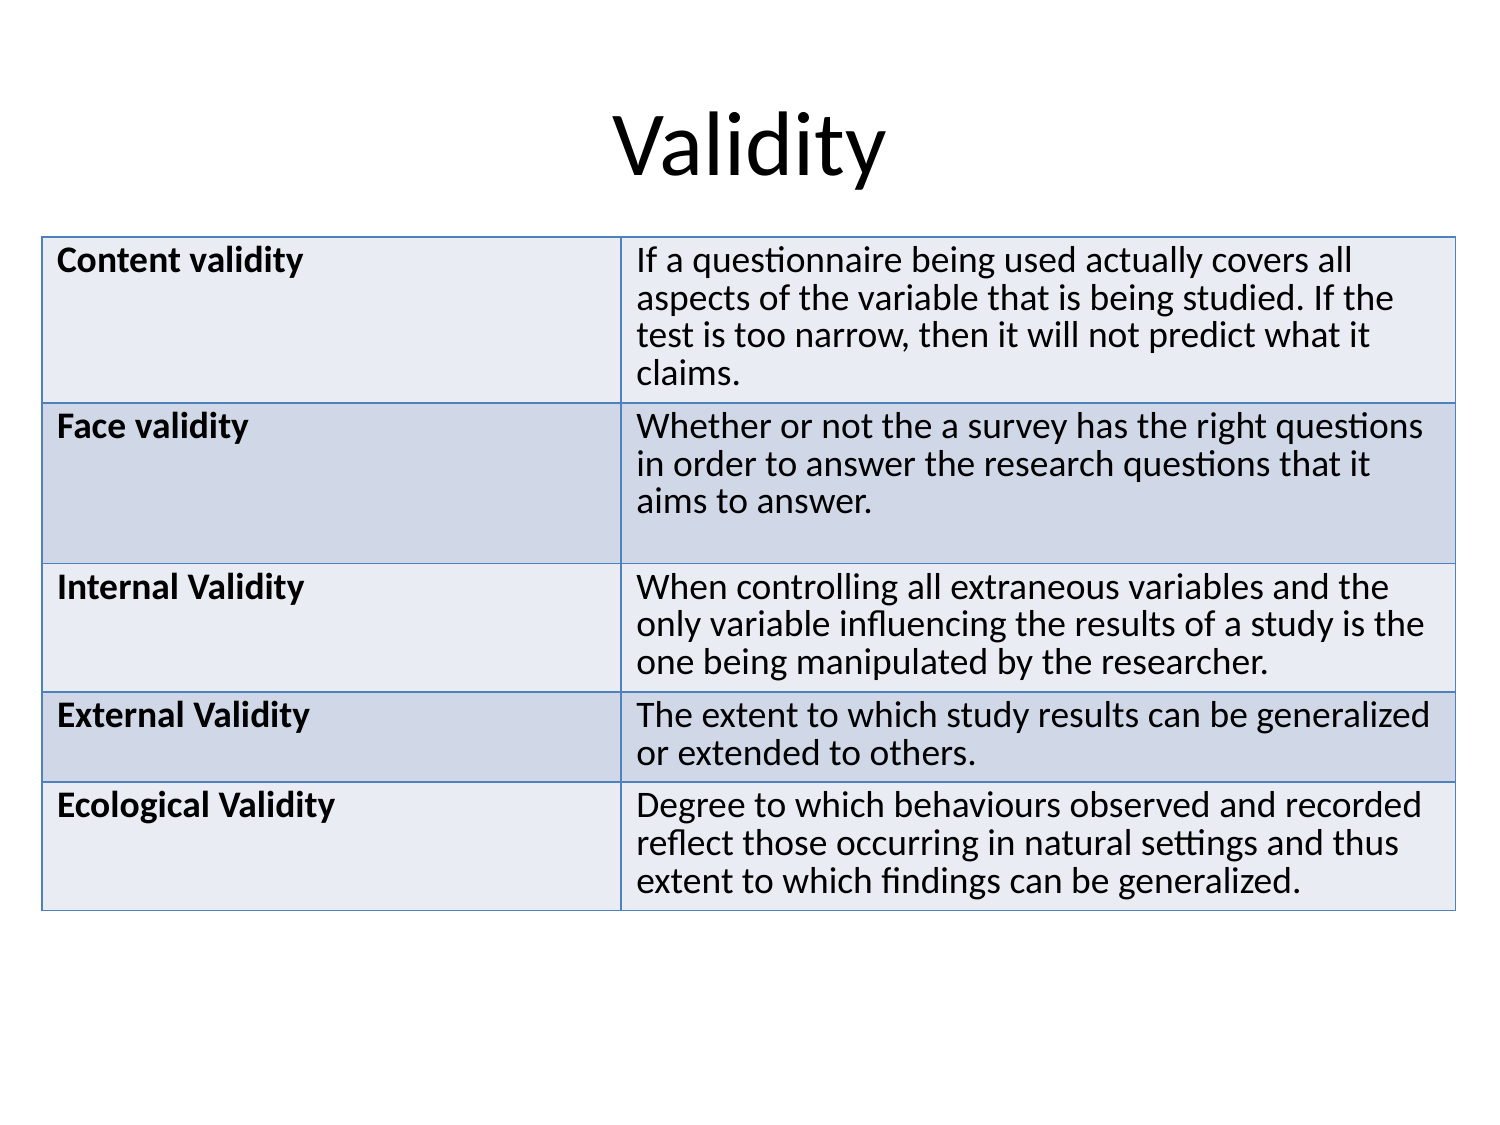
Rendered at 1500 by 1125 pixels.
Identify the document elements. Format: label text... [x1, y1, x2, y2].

table_header If a questionnaire being used actually covers all aspects of the variable that is being studied. If the test is too narrow, then it will not predict what it claims. [622, 238, 1455, 402]
table_cell Degree to which behaviours observed and recorded reflect those occurring in natural settings and thus extent to which findings can be generalized. [622, 783, 1455, 910]
table_header Content validity [43, 238, 620, 402]
table_cell The extent to which study results can be generalized or extended to others. [622, 693, 1455, 781]
table_cell Face validity [43, 404, 620, 563]
table_cell When controlling all extraneous variables and the only variable influencing the results of a study is the one being manipulated by the researcher. [622, 564, 1455, 691]
table_cell External Validity [43, 693, 620, 781]
title Validity [75, 45, 1425, 233]
table_cell Internal Validity [43, 564, 620, 691]
table_cell Whether or not the a survey has the right questions in order to answer the research questions that it aims to answer. [622, 404, 1455, 563]
table_cell Ecological Validity [43, 783, 620, 910]
